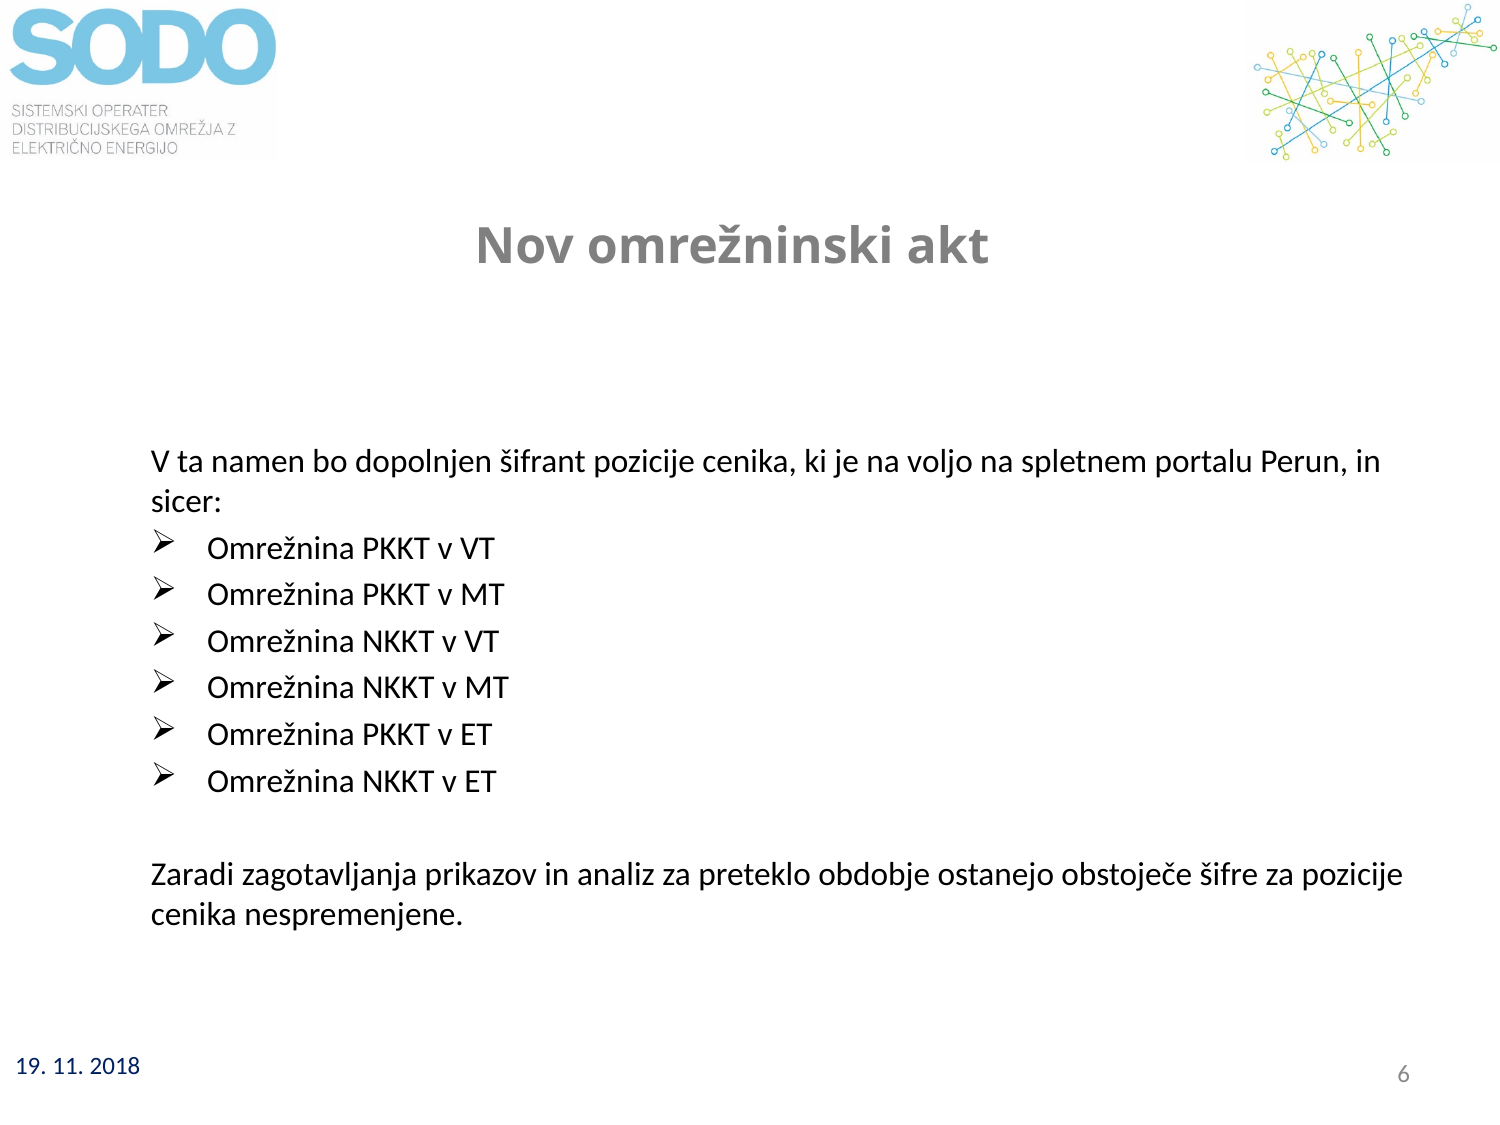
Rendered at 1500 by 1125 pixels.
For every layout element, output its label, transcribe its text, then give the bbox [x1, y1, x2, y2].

slide_number 19. 11. 2018 [0, 1035, 350, 1095]
title Nov omrežninski akt [194, 125, 1270, 351]
list V ta namen bo dopolnjen šifrant pozicije cenika, ki je na voljo na spletnem portalu Perun, in sicer: Omrežnina PKKT v VT Omrežnina PKKT v MT Omrežnina NKKT v VT Omrežnina NKKT v MT Omrežnina PKKT v ET Omrežnina NKKT v ET Zaradi zagotavljanja prikazov in analiz za preteklo obdobje ostanejo obstoječe šifre za pozicije cenika nespremenjene. [135, 385, 1471, 1024]
slide_number 6 [1074, 1042, 1425, 1103]
picture [0, 1, 278, 162]
picture [1245, 0, 1500, 165]
